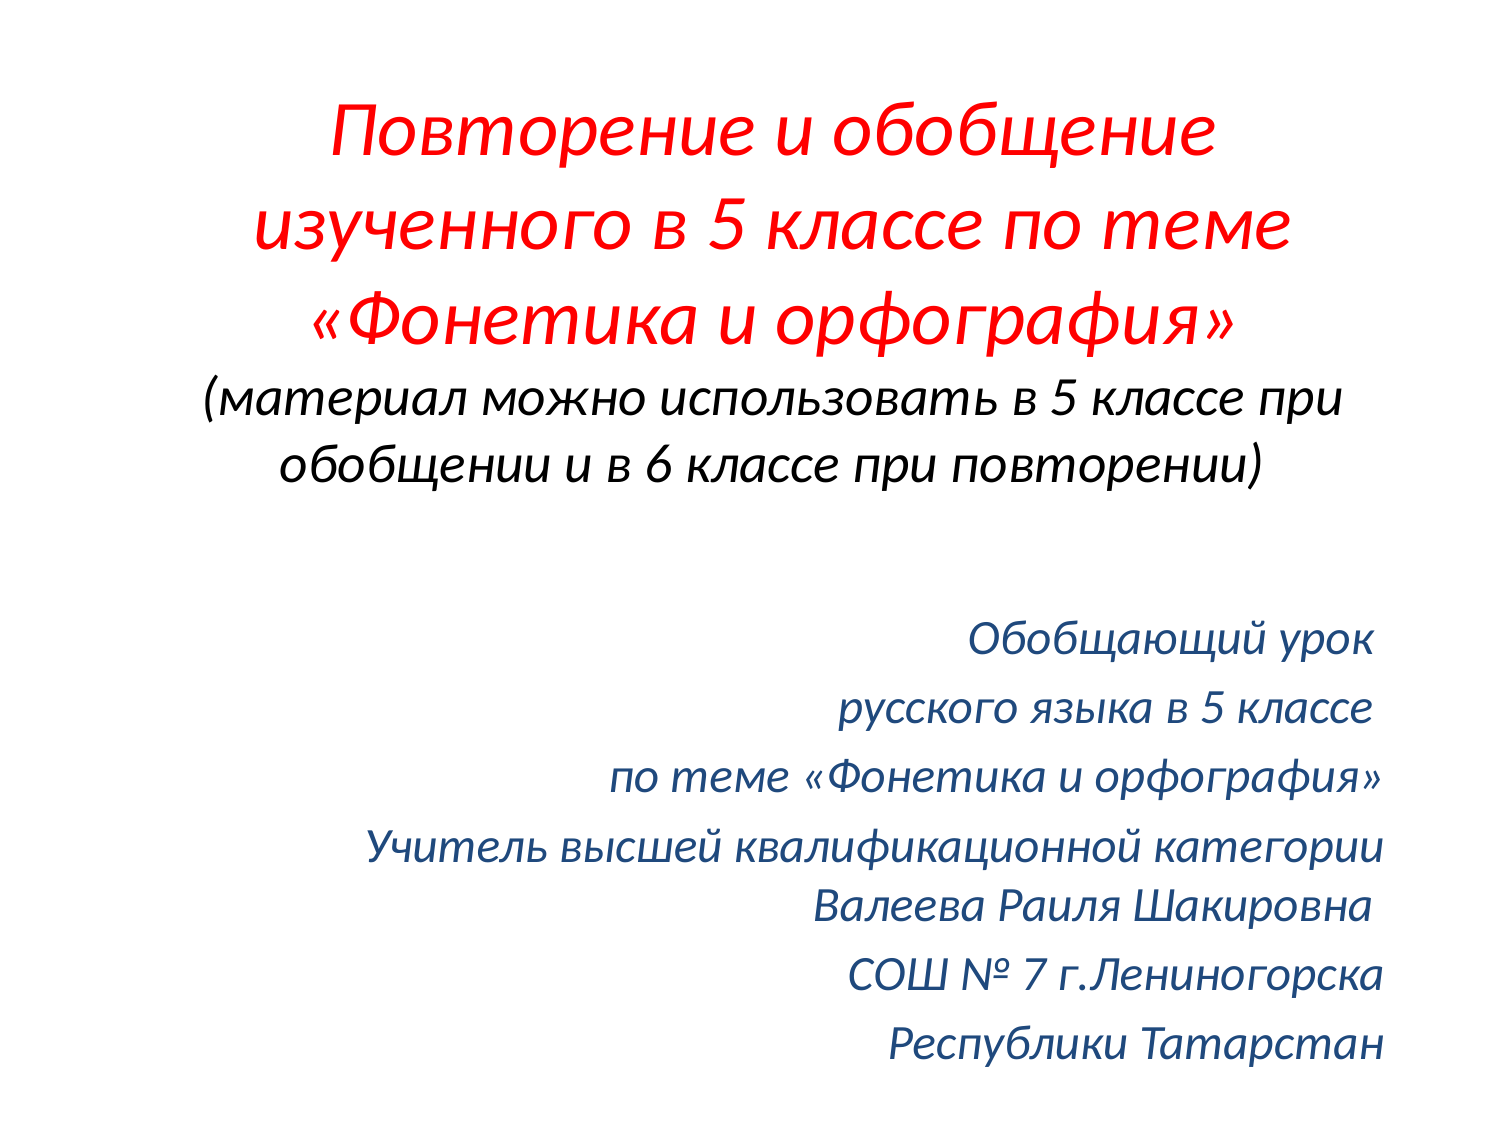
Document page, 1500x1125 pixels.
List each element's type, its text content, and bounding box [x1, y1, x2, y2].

subtitle Обобщающий урок русского языка в 5 классе по теме «Фонетика и орфография» Учитель высшей квалификационной категории Валеева Раиля Шакировна СОШ № 7 г.Лениногорска Республики Татарстан [206, 597, 1400, 1083]
title Повторение и обобщение изученного в 5 классе по теме «Фонетика и орфография» (материал можно использовать в 5 классе при обобщении и в 6 классе при повторении) [135, 66, 1411, 598]
